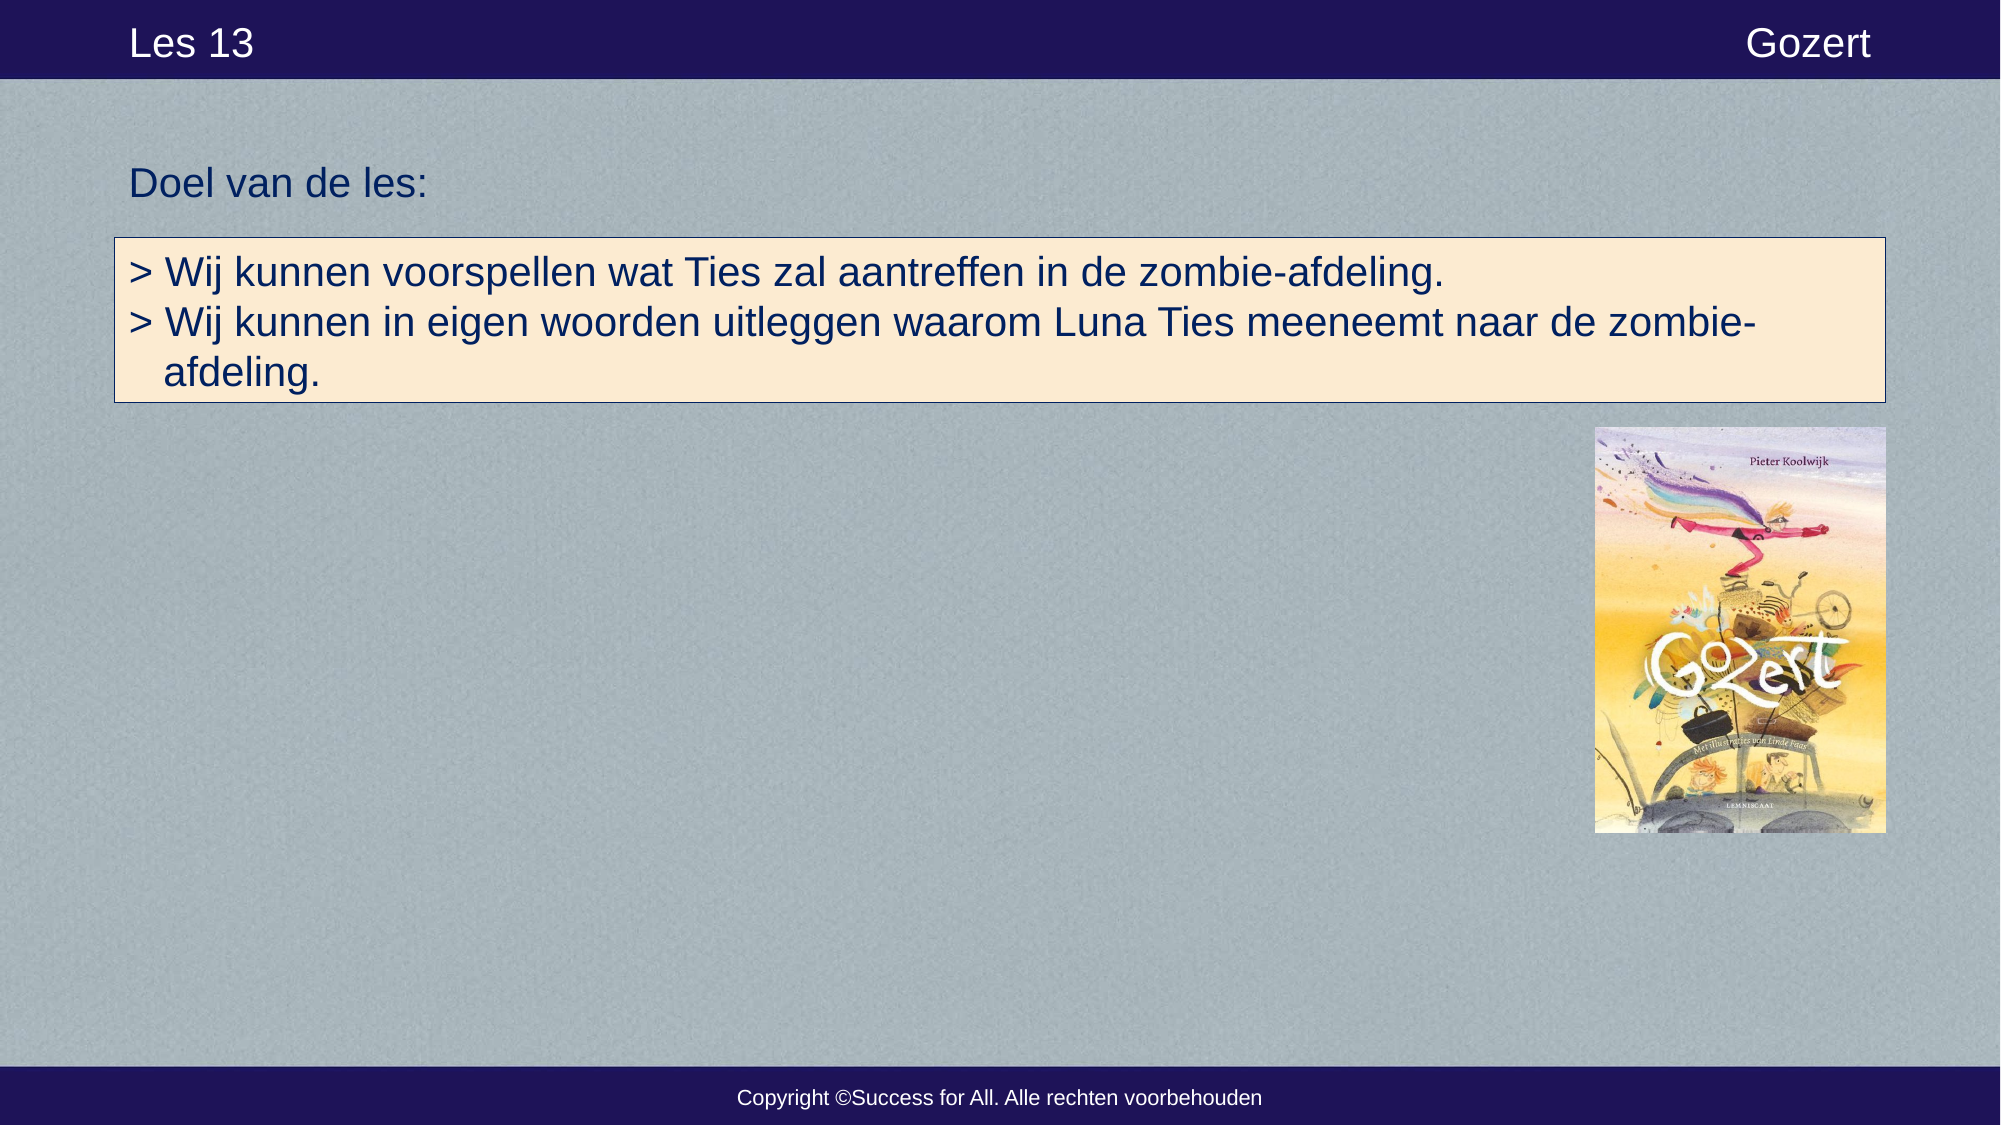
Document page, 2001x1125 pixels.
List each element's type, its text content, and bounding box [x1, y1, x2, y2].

text_box Copyright ©Success for All. Alle rechten voorbehouden [0, 1076, 2000, 1125]
text_box > Wij kunnen voorspellen wat Ties zal aantreffen in de zombie-afdeling. > Wij kunnen in eigen woorden uitleggen waarom Luna Ties meeneemt naar de zombie- afdeling. [114, 237, 1886, 403]
picture [0, 0, 2001, 1125]
text_box Doel van de les: [113, 148, 1635, 214]
text_box Gozert [999, 8, 1886, 73]
text_box Les 13 [114, 8, 354, 73]
